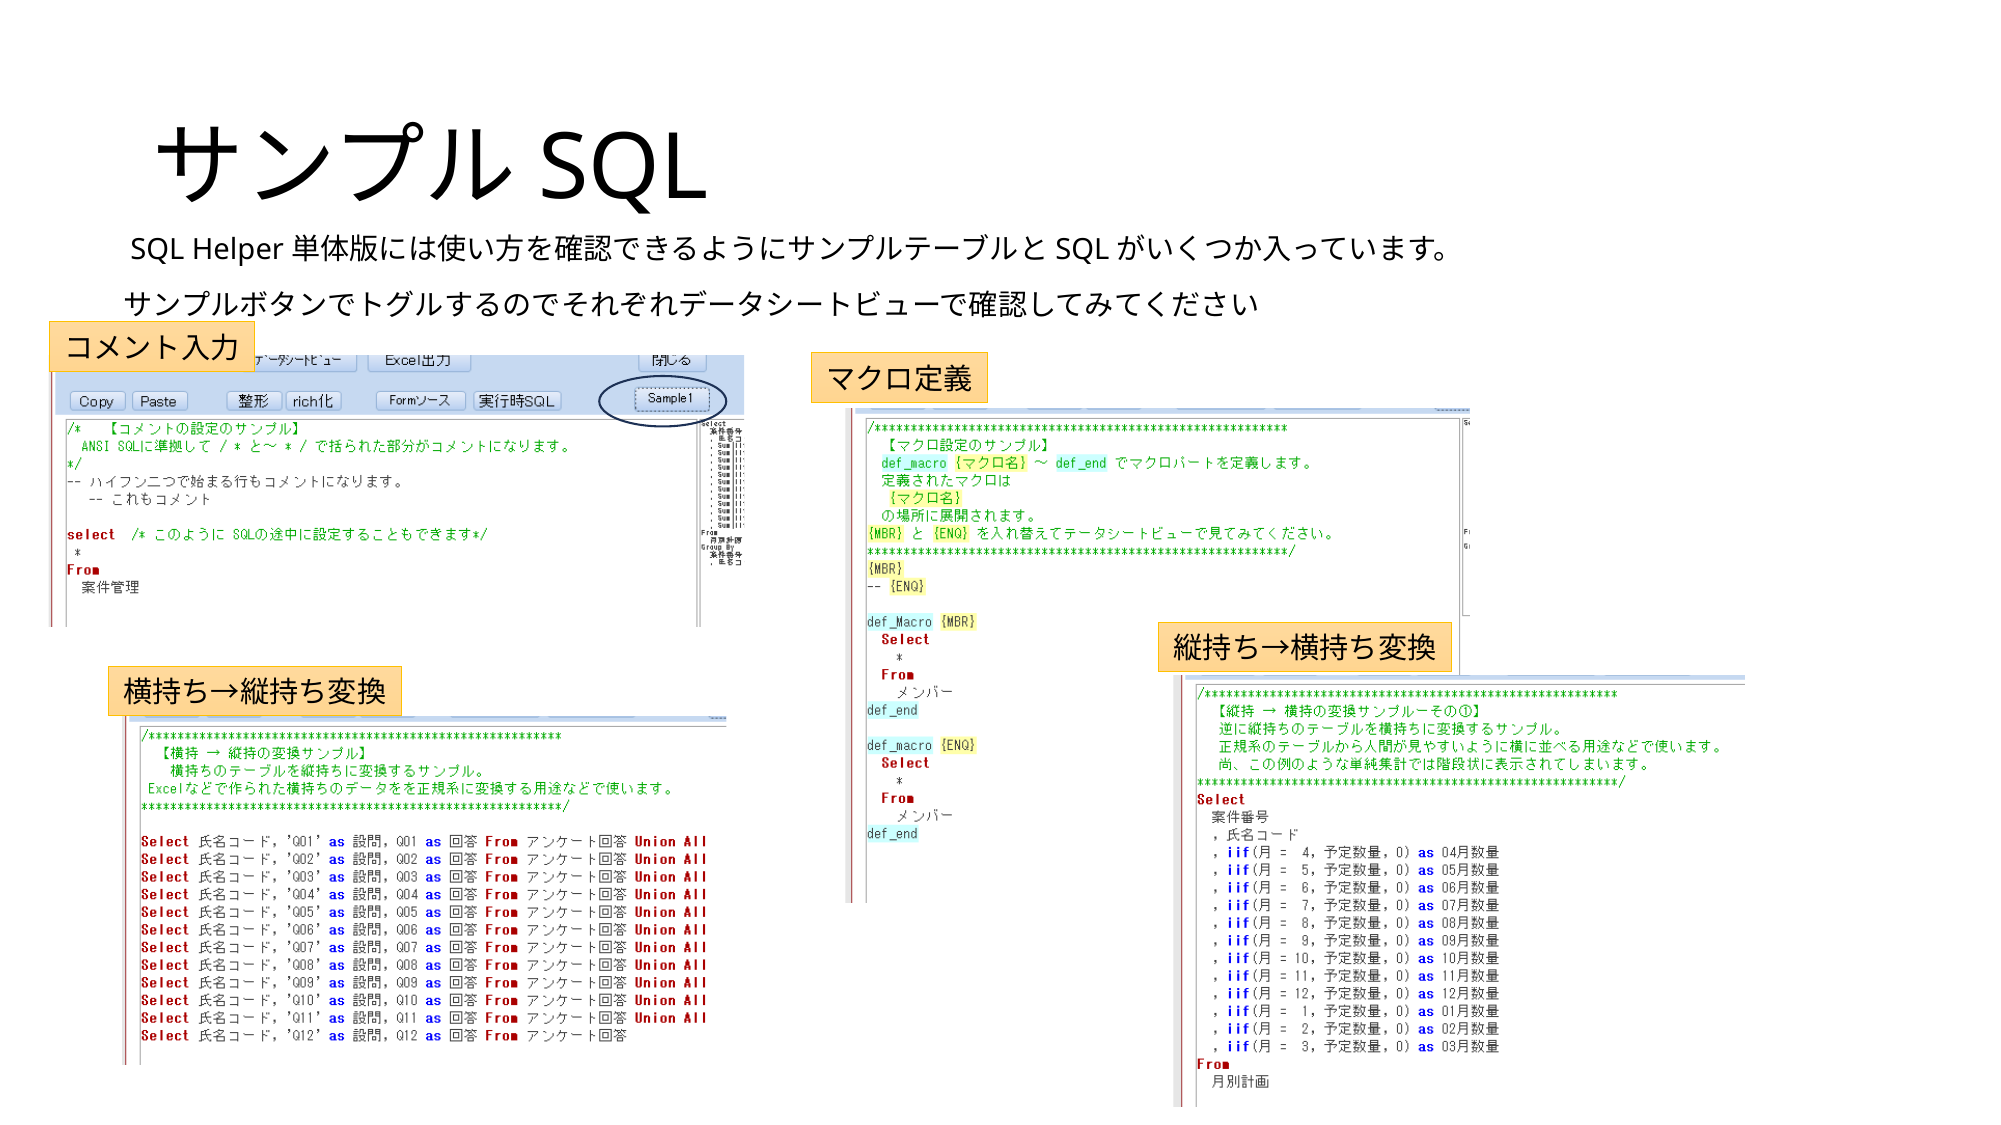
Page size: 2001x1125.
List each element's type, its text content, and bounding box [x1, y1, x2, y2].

text_box コメント入力 [49, 321, 255, 355]
text_box SQL Helper単体版には使い方を確認できるようにサンプルテーブルとSQLがいくつか入っています。 サンプルボタンでトグルするのでそれぞれデータシートビューで確認してみてください [79, 222, 1805, 354]
title サンプルSQL [137, 59, 1863, 278]
picture [122, 716, 727, 1065]
text_box 横持ち→縦持ち変換 [108, 666, 402, 716]
picture [48, 355, 745, 627]
text_box マクロ定義 [811, 352, 988, 403]
picture [845, 408, 1745, 1107]
